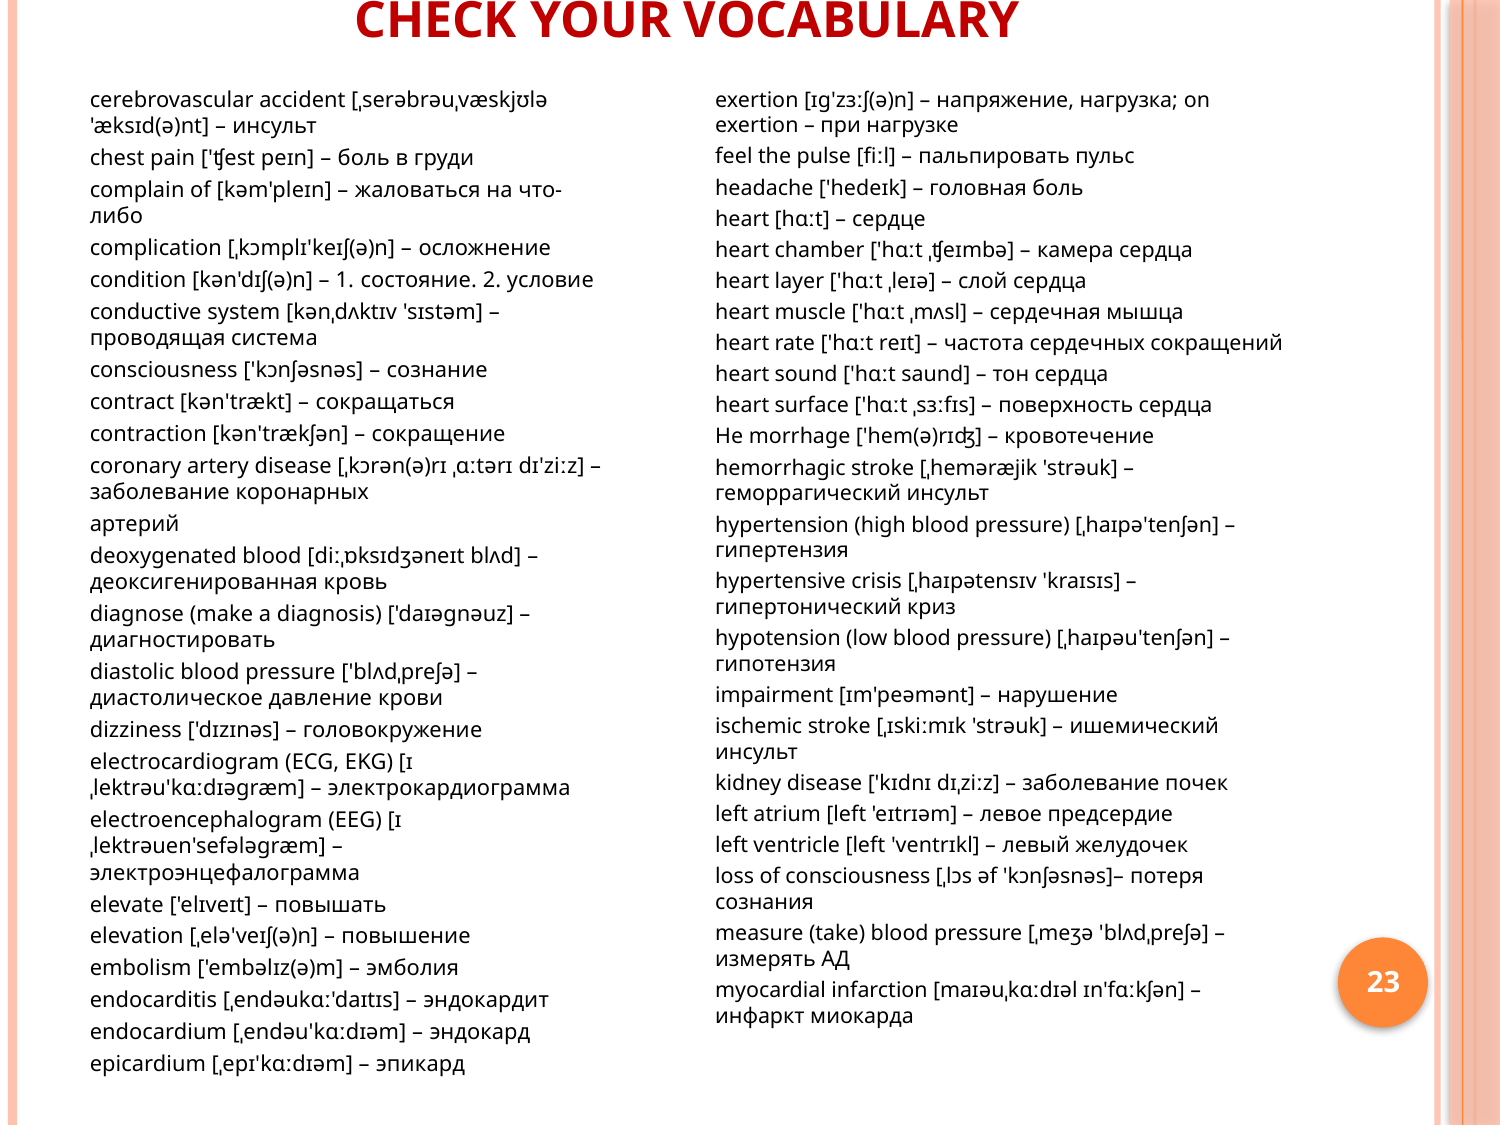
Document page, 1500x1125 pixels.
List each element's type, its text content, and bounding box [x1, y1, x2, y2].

slide_number 23 [1333, 940, 1434, 1027]
list cerebrovascular accident [ˌserəbrəuˌvæskjʊlə 'æksɪd(ə)nt] – инсульт chest pain ['ʧest peɪn] – боль в груди complain of [kəm'pleɪn] – жаловаться на что-либо complication [ˌkɔmplɪ'keɪʃ(ə)n] – осложнение condition [kən'dɪʃ(ə)n] – 1. состояние. 2. условие conductive system [kənˌdʌktɪv 'sɪstəm] – проводящая система consciousness ['kɔnʃəsnəs] – сознание contract [kən'trækt] – сокращаться contraction [kən'trækʃən] – сокращение coronary artery disease [ˌkɔrən(ə)rɪ ˌɑːtərɪ dɪ'ziːz] – заболевание коронарных артерий deoxygenated blood [diːˌɒksɪdʒəneɪt blʌd] – деоксигенированная кровь diagnose (make a diagnosis) ['daɪəgnəuz] – диагностировать diastolic blood pressure ['blʌdˌpreʃə] – диастолическое давление крови dizziness ['dɪzɪnəs] – головокружение electrocardiogram (ECG, EKG) [ɪˌlektrəu'kɑːdɪəgræm] – электрокардиограмма electroencephalogram (EEG) [ɪˌlektrəuen'sefələgræm] – электроэнцефалограмма elevate ['elɪveɪt] – повышать elevation [ˌelə'veɪʃ(ə)n] – повышение embolism ['embəlɪz(ə)m] – эмболия endocarditis [ˌendəukɑː'daɪtɪs] – эндокардит endocardium [ˌendəu'kɑːdɪəm] – эндокард epicardium [ˌepɪ'kɑːdɪəm] – эпикард [75, 78, 621, 1106]
title Check your vocabulary [75, 0, 1300, 55]
list exertion [ɪg'zɜːʃ(ə)n] – напряжение, нагрузка; on exertion – при нагрузке feel the pulse [fiːl] – пальпировать пульс headache ['hedeɪk] – головная боль heart [hɑːt] – сердце heart chamber ['hɑːt ˌʧeɪmbə] – камера сердца heart layer ['hɑːt ˌleɪə] – слой сердца heart muscle ['hɑːt ˌmʌsl] – сердечная мышца heart rate ['hɑːt reɪt] – частота сердечных сокращений heart sound ['hɑːt saund] – тон сердца heart surface ['hɑːt ˌsɜːfɪs] – поверхность сердца He morrhage ['hem(ə)rɪʤ] – кровотечение hemorrhagic stroke [ˌheməræjik 'strəuk] – геморрагический инсульт hypertension (high blood pressure) [ˌhaɪpə'tenʃən] – гипертензия hypertensive crisis [ˌhaɪpətensɪv 'kraɪsɪs] – гипертонический криз hypotension (low blood pressure) [ˌhaɪpəu'tenʃən] – гипотензия impairment [ɪm'peəmənt] – нарушение ischemic stroke [ˌɪskiːmɪk 'strəuk] – ишемический инсульт kidney disease ['kɪdnɪ dɪˌziːz] – заболевание почек left atrium [left 'eɪtrɪəm] – левое предсердие left ventricle [left 'ventrɪkl] – левый желудочек loss of consciousness [ˌlɔs əf 'kɔnʃəsnəs]– потеря сознания measure (take) blood pressure [ˌmeʒə 'blʌdˌpreʃə] – измерять АД myocardial infarction [maɪəuˌkɑːdɪəl ɪn'fɑːkʃən] – инфаркт миокарда [700, 78, 1301, 1083]
